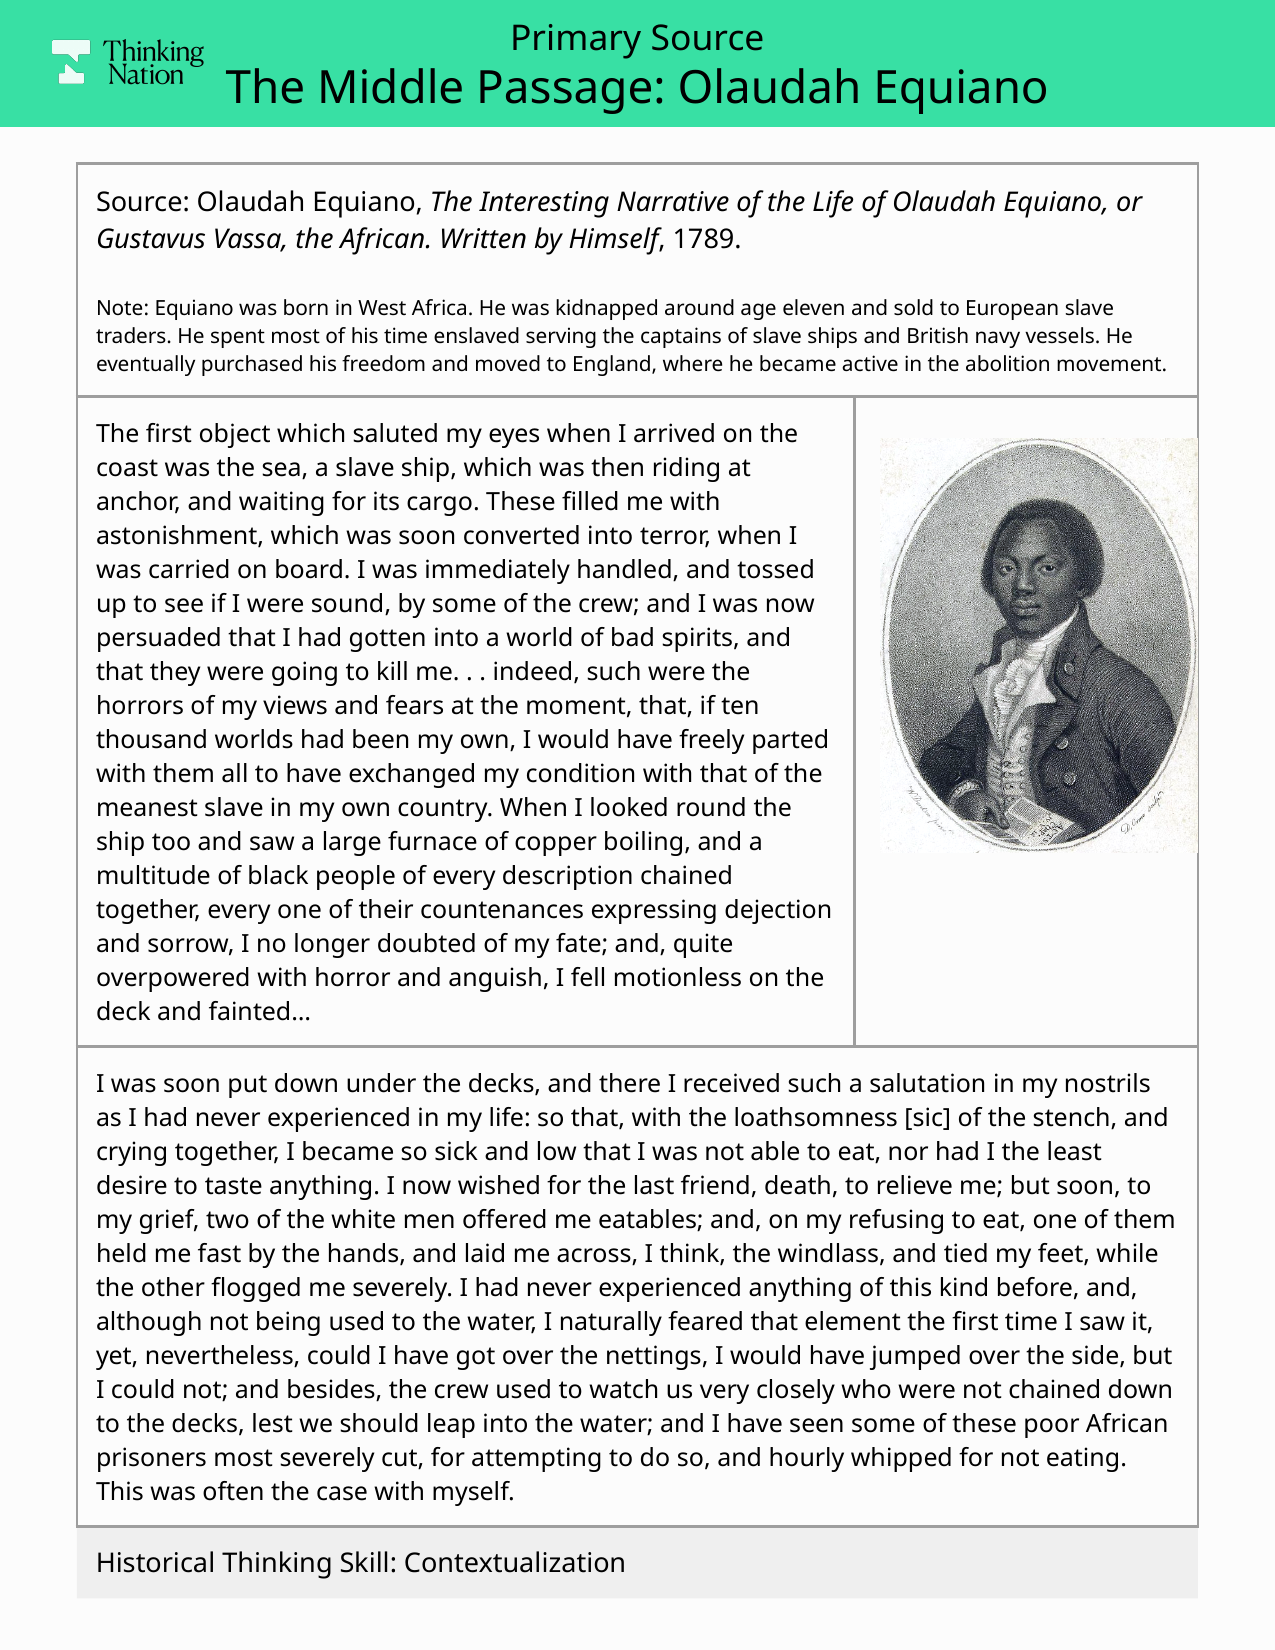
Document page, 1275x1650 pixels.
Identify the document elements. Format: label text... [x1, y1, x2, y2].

table_cell [856, 398, 1197, 1045]
text_box Primary Source The Middle Passage: Olaudah Equiano [0, 0, 1275, 127]
picture [880, 438, 1199, 853]
picture [35, 25, 210, 98]
table_cell The first object which saluted my eyes when I arrived on the coast was the sea, a slave ship, which was then riding at anchor, and waiting for its cargo. These filled me with astonishment, which was soon converted into terror, when I was carried on board. I was immediately handled, and tossed up to see if I were sound, by some of the crew; and I was now persuaded that I had gotten into a world of bad spirits, and that they were going to kill me. . . indeed, such were the horrors of my views and fears at the moment, that, if ten thousand worlds had been my own, I would have freely parted with them all to have exchanged my condition with that of the meanest slave in my own country. When I looked round the ship too and saw a large furnace of copper boiling, and a multitude of black people of every description chained together, every one of their countenances expressing dejection and sorrow, I no longer doubted of my fate; and, quite overpowered with horror and anguish, I fell motionless on the deck and fainted… [78, 398, 853, 1045]
table_cell I was soon put down under the decks, and there I received such a salutation in my nostrils as I had never experienced in my life: so that, with the loathsomness [sic] of the stench, and crying together, I became so sick and low that I was not able to eat, nor had I the least desire to taste anything. I now wished for the last friend, death, to relieve me; but soon, to my grief, two of the white men offered me eatables; and, on my refusing to eat, one of them held me fast by the hands, and laid me across, I think, the windlass, and tied my feet, while the other flogged me severely. I had never experienced anything of this kind before, and, although not being used to the water, I naturally feared that element the first time I saw it, yet, nevertheless, could I have got over the nettings, I would have jumped over the side, but I could not; and besides, the crew used to watch us very closely who were not chained down to the decks, lest we should leap into the water; and I have seen some of these poor African prisoners most severely cut, for attempting to do so, and hourly whipped for not eating. This was often the case with myself. [78, 1048, 1197, 1525]
text_box Historical Thinking Skill: Contextualization [76, 1528, 1198, 1599]
table_header Source: Olaudah Equiano, The Interesting Narrative of the Life of Olaudah Equiano, or Gustavus Vassa, the African. Written by Himself, 1789. Note: Equiano was born in West Africa. He was kidnapped around age eleven and sold to European slave traders. He spent most of his time enslaved serving the captains of slave ships and British navy vessels. He eventually purchased his freedom and moved to England, where he became active in the abolition movement. [78, 165, 1197, 395]
